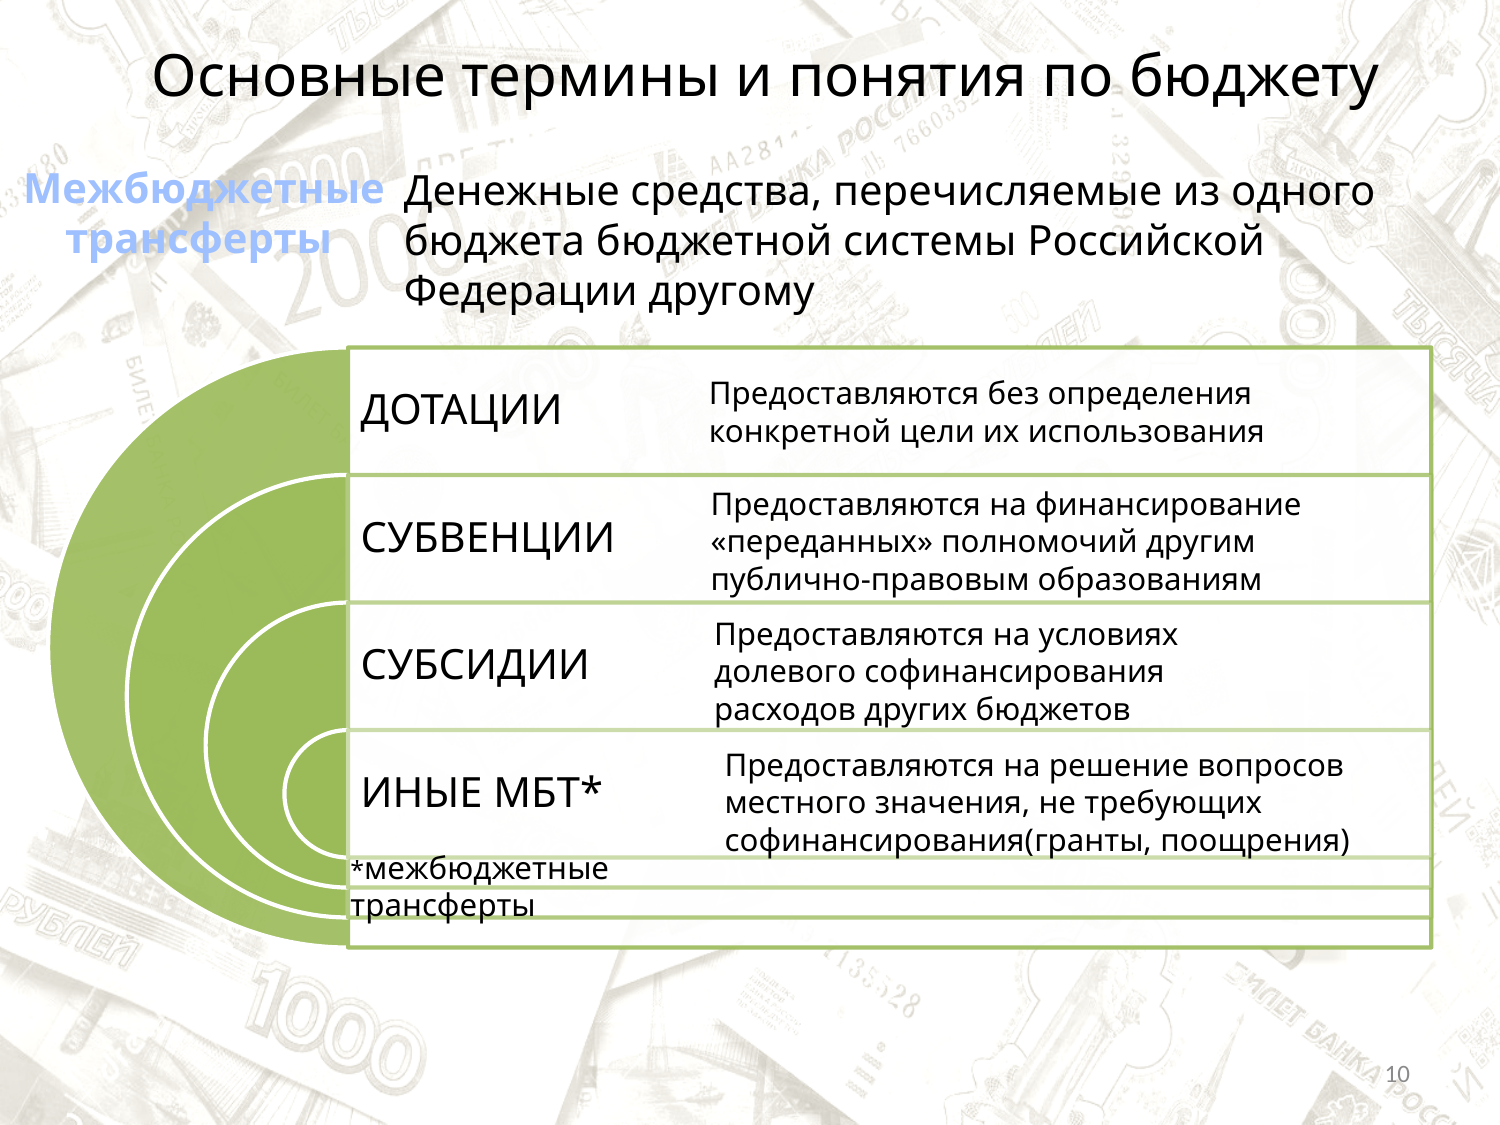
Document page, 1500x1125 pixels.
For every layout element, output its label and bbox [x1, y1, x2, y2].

text_box [62, 347, 1447, 948]
picture [0, 0, 1500, 1125]
